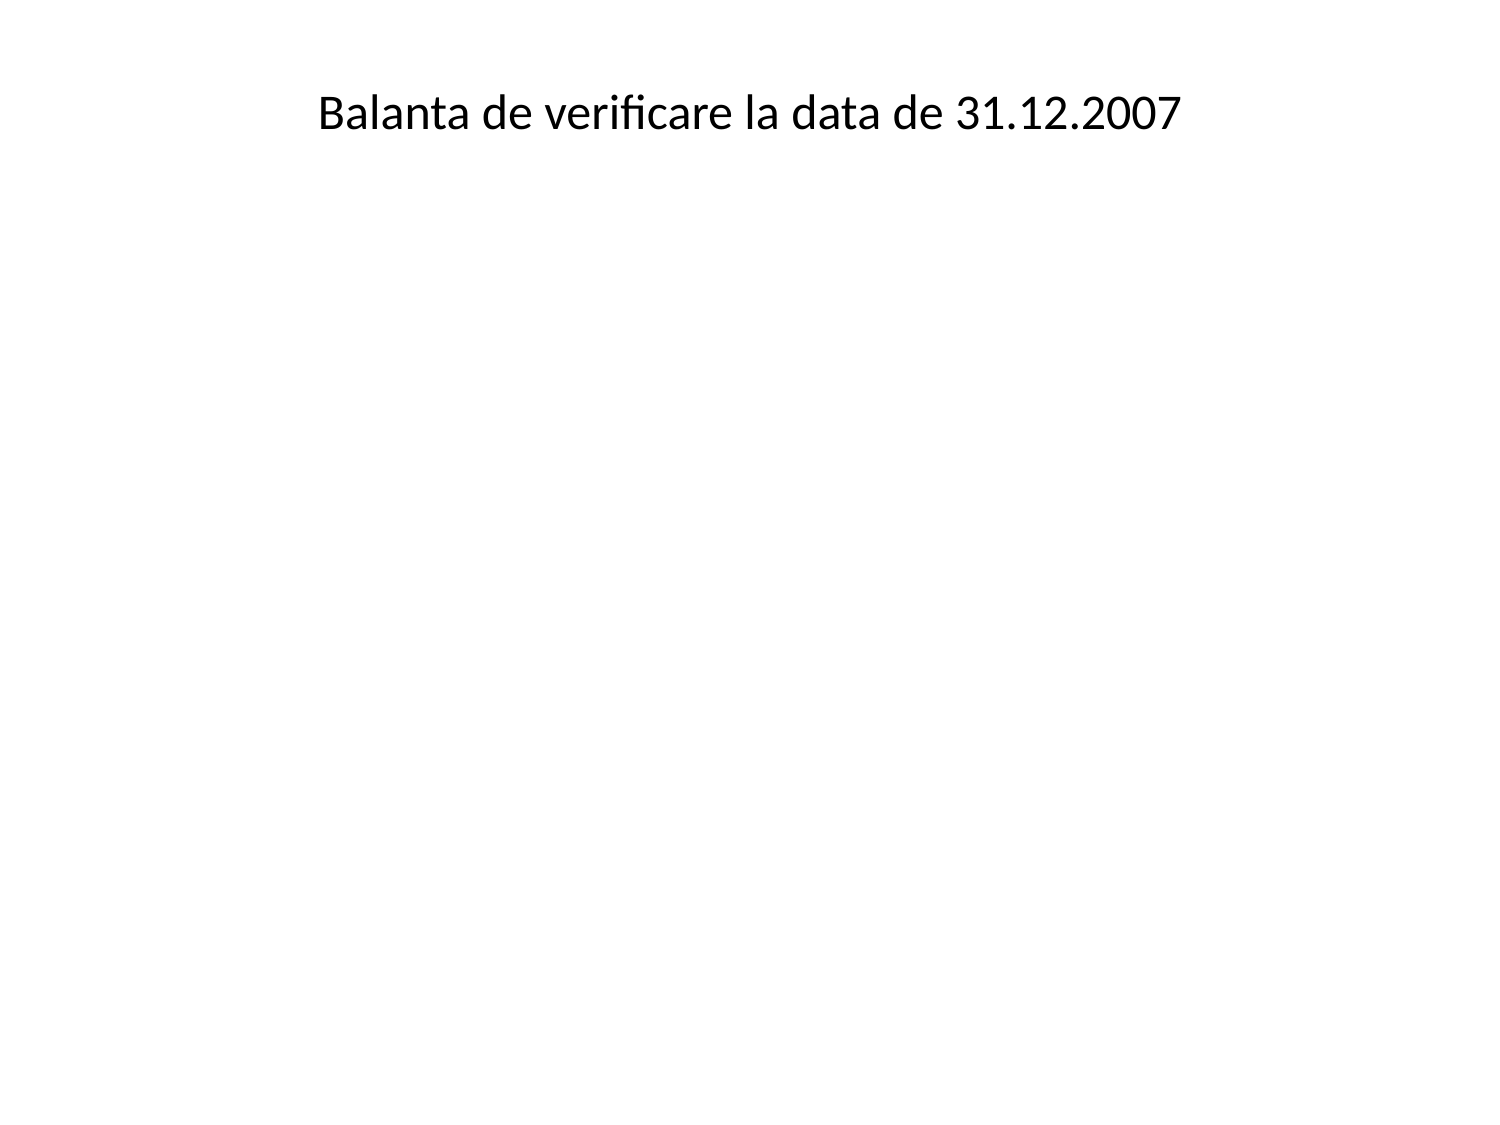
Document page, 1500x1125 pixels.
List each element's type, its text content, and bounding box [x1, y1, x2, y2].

title Balanta de verificare la data de 31.12.2007 [75, 45, 1425, 175]
